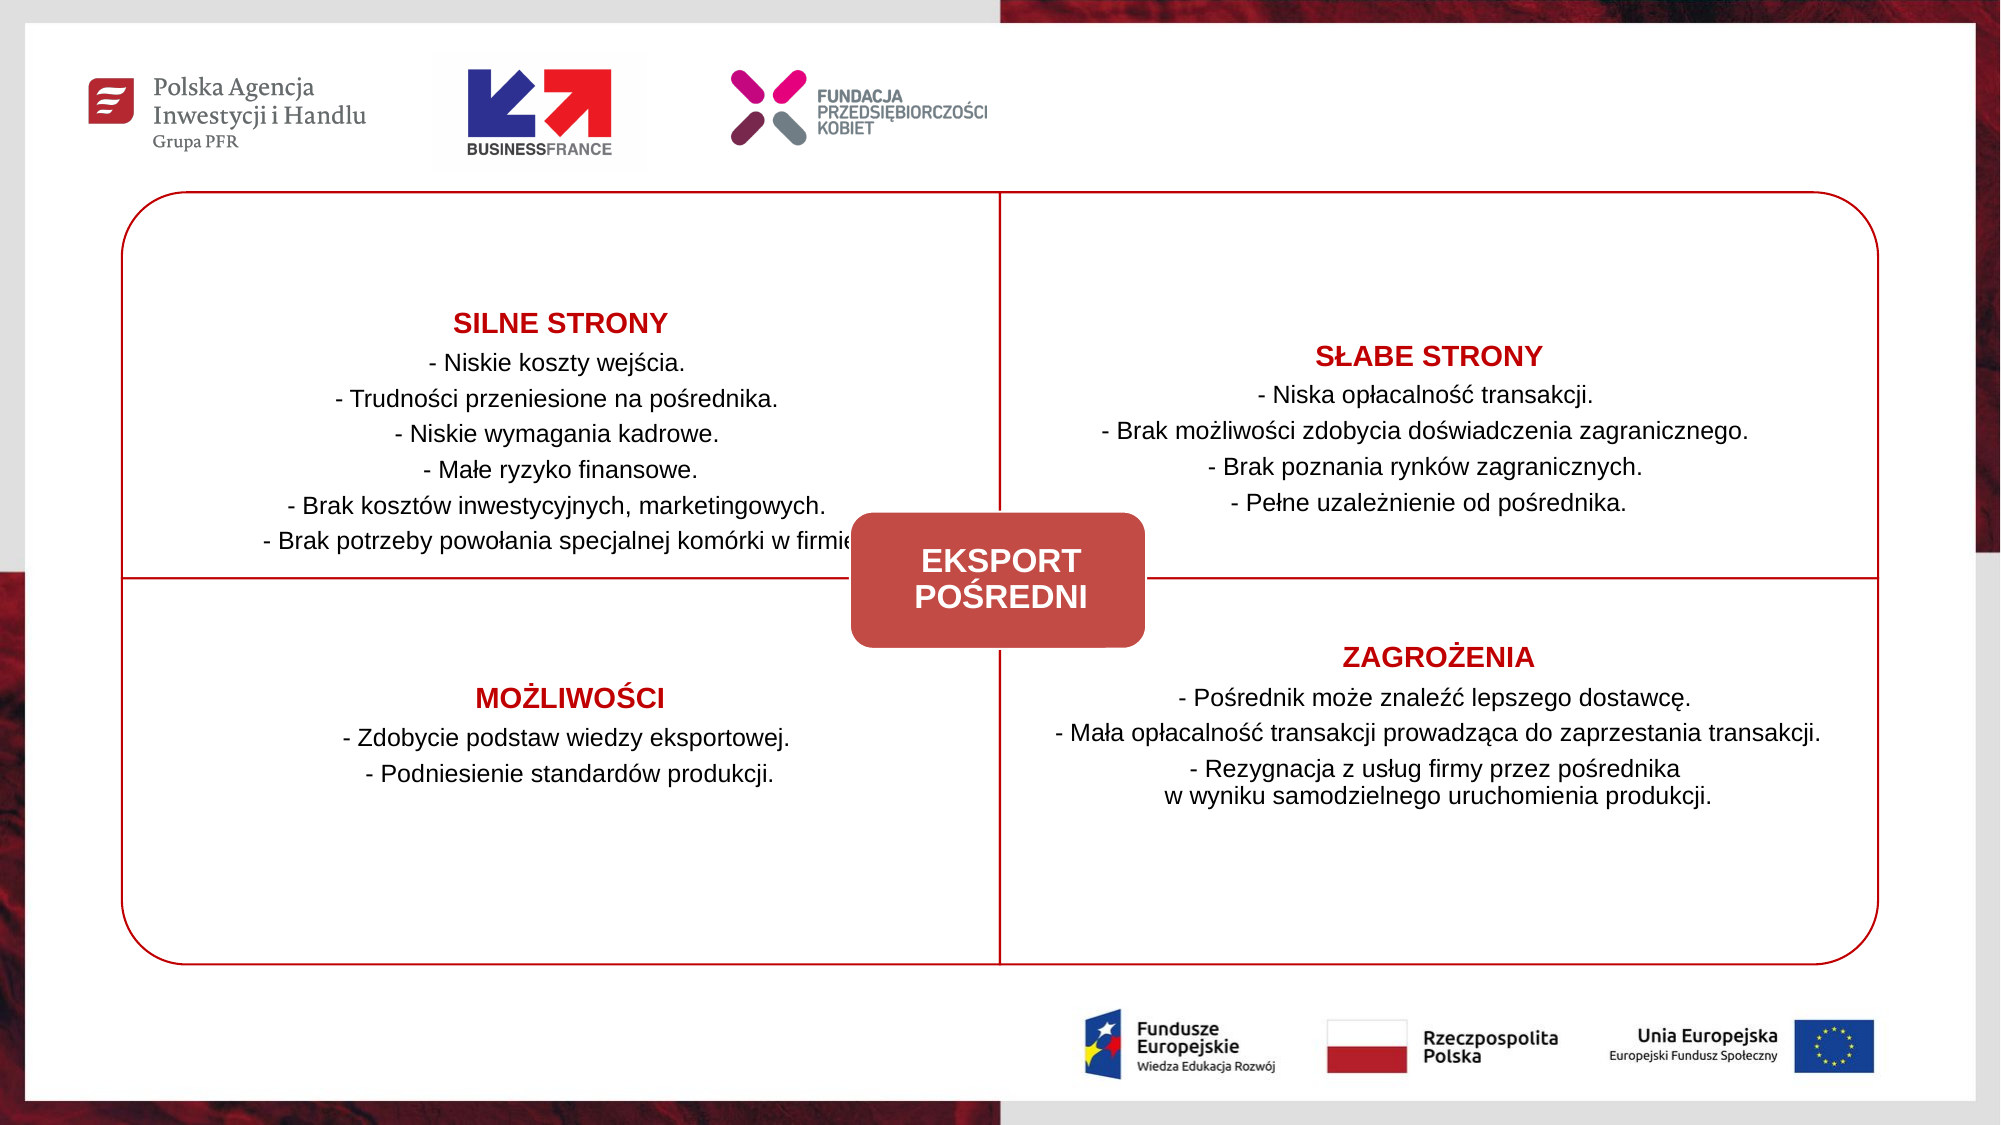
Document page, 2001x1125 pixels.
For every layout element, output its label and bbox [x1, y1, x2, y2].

list [121, 192, 1878, 965]
picture [0, 0, 2001, 1125]
